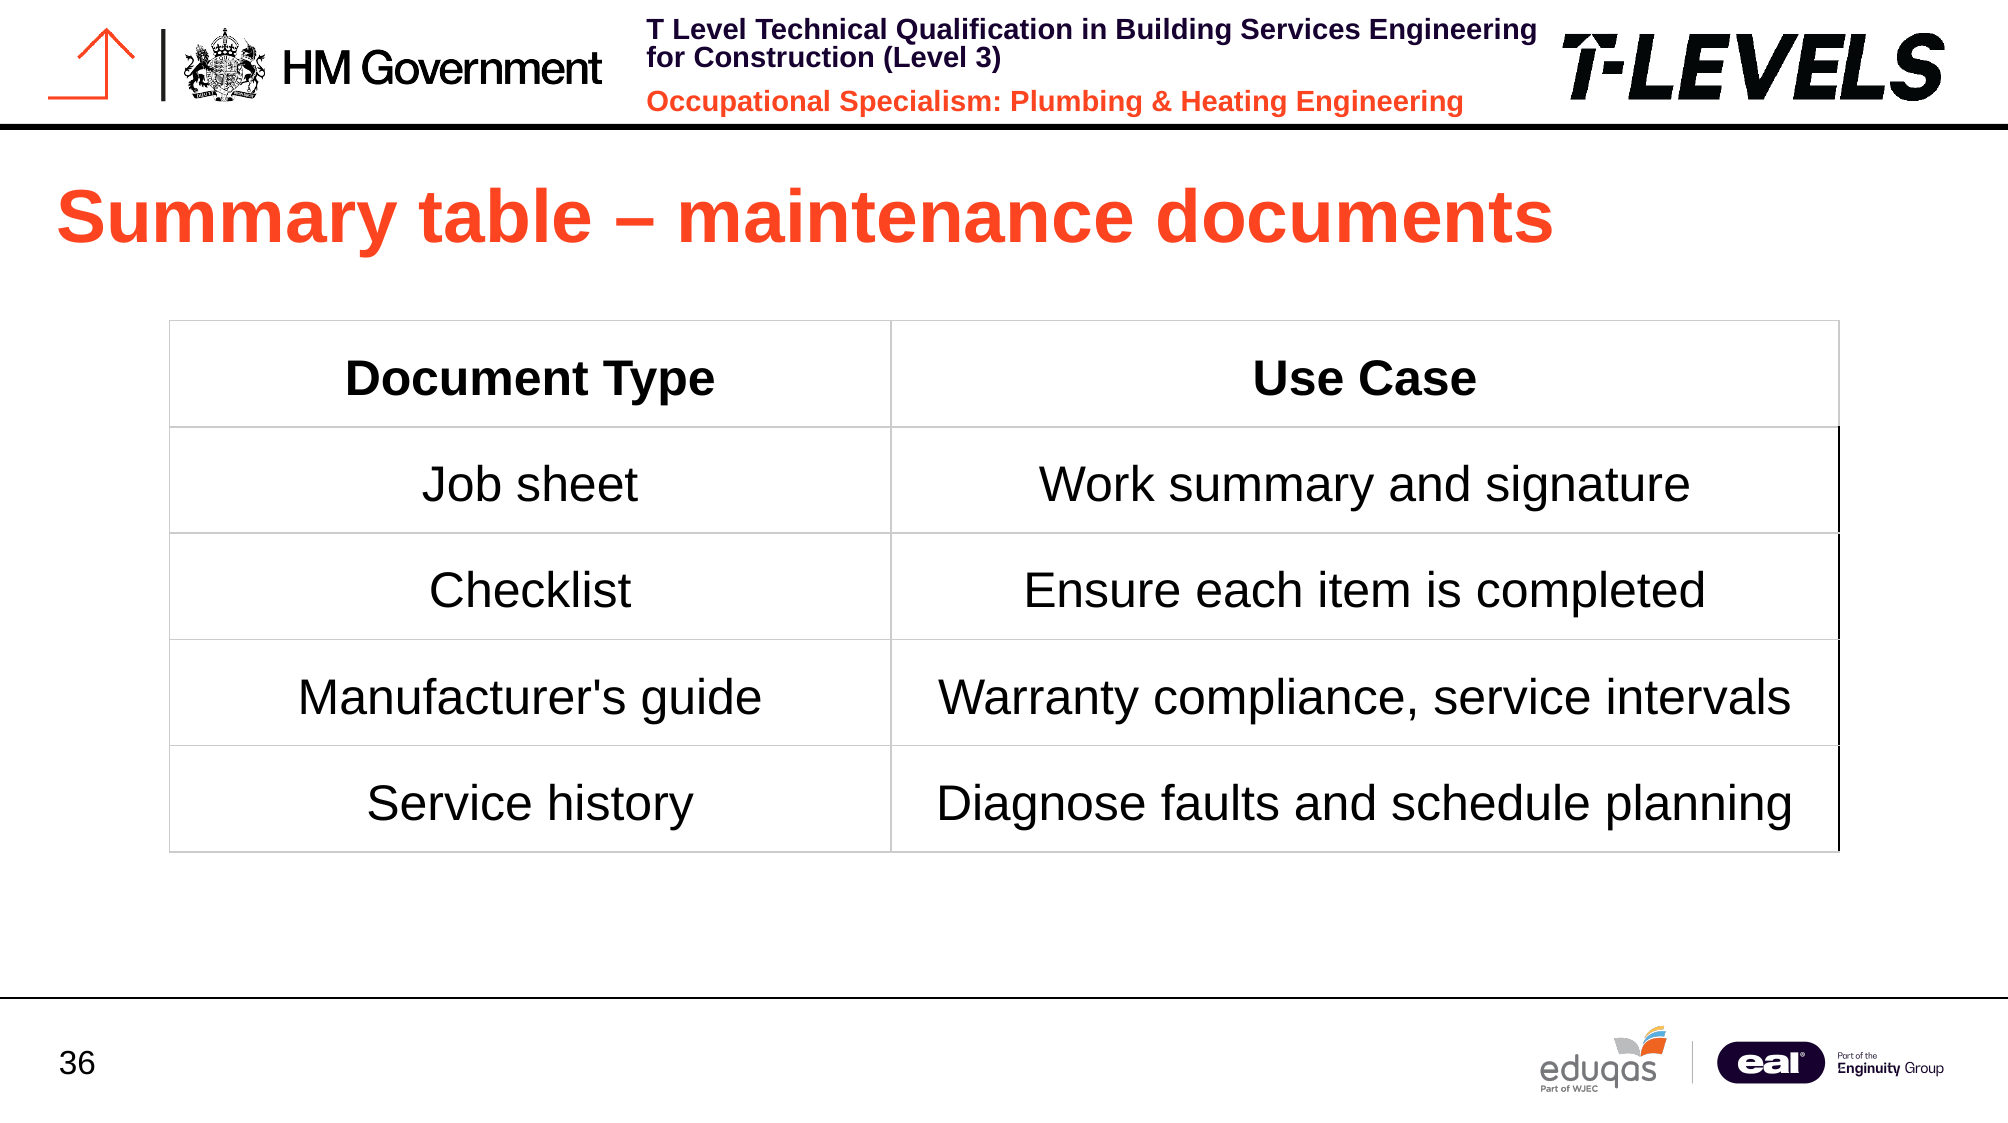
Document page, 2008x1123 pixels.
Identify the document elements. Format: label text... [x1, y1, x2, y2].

picture [1535, 1021, 1949, 1097]
table_header Use Case [892, 321, 1838, 426]
table_cell Manufacturer's guide [170, 640, 890, 745]
table_cell Warranty compliance, service intervals [892, 640, 1838, 745]
table_cell Work summary and signature [892, 428, 1838, 532]
picture [161, 28, 602, 102]
picture [1543, 25, 1964, 108]
table_cell Ensure each item is completed [892, 534, 1838, 639]
title Summary table – maintenance documents [41, 111, 1949, 314]
table_header Document Type [170, 321, 890, 426]
table_cell Diagnose faults and schedule planning [892, 746, 1838, 851]
table_cell Job sheet [170, 428, 890, 532]
picture [43, 27, 141, 100]
table_cell Service history [170, 746, 890, 851]
table_cell Checklist [170, 534, 890, 639]
